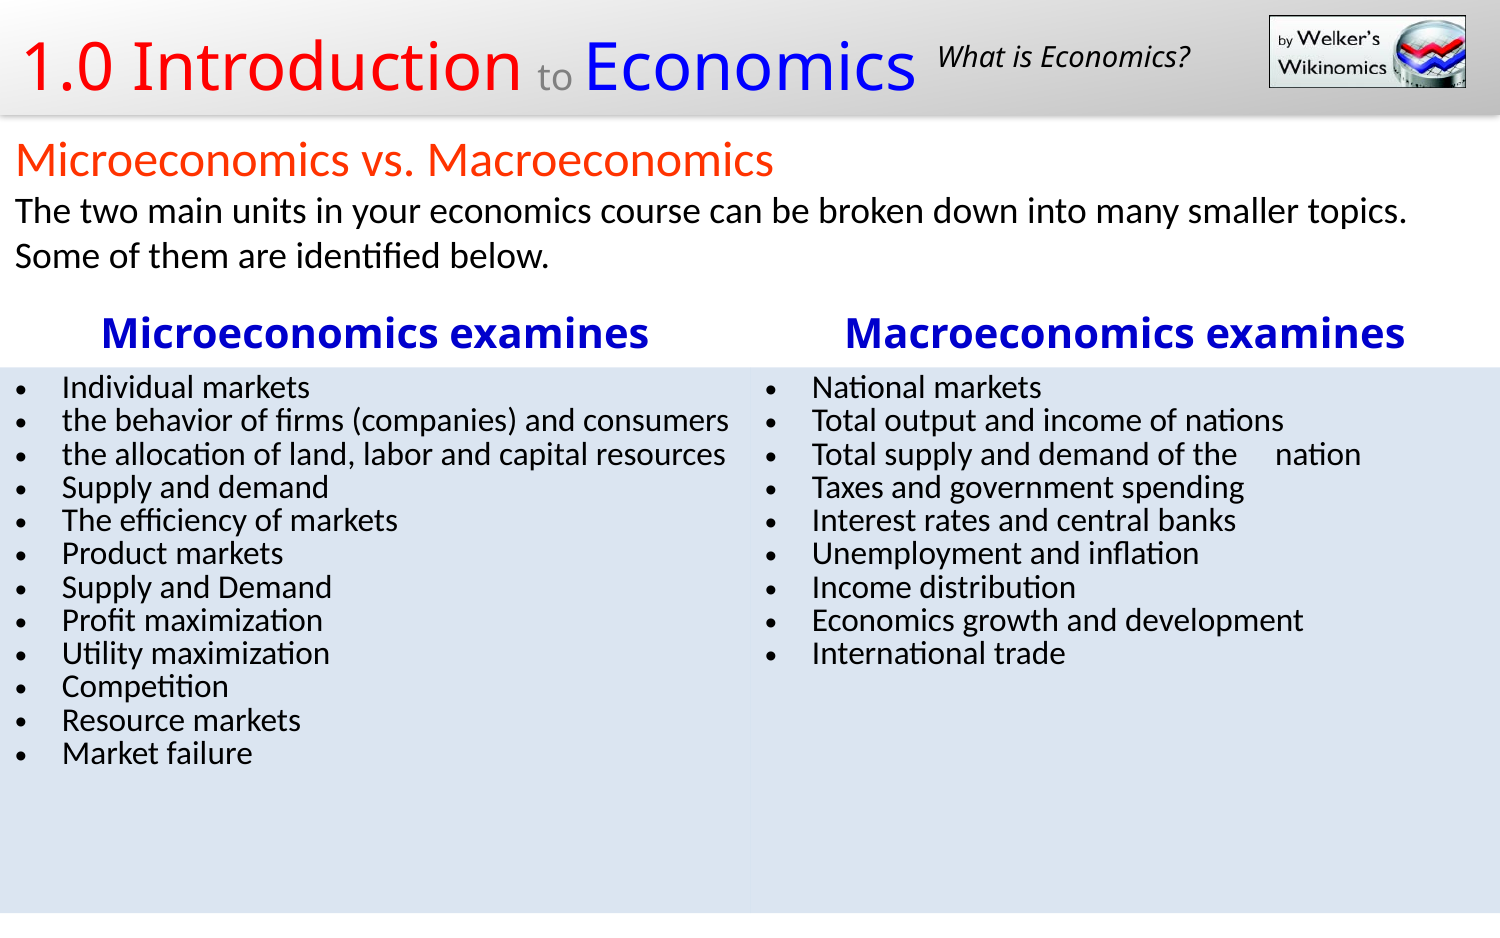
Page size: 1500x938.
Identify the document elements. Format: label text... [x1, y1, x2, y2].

table_header Microeconomics examines [0, 298, 750, 367]
text_box Microeconomics vs. Macroeconomics The two main units in your economics course can be broken down into many smaller topics. Some of them are identified below. [0, 118, 1425, 284]
picture [1269, 15, 1466, 88]
table_cell Individual markets the behavior of firms (companies) and consumers the allocation of land, labor and capital resources Supply and demand The efficiency of markets Product markets Supply and Demand Profit maximization Utility maximization Competition Resource markets Market failure [0, 367, 750, 913]
table_cell National markets Total output and income of nations Total supply and demand of the nation Taxes and government spending Interest rates and central banks Unemployment and inflation Income distribution Economics growth and development International trade [750, 367, 1500, 913]
table_header Macroeconomics examines [750, 298, 1500, 367]
text_box What is Economics? [827, 31, 1300, 81]
